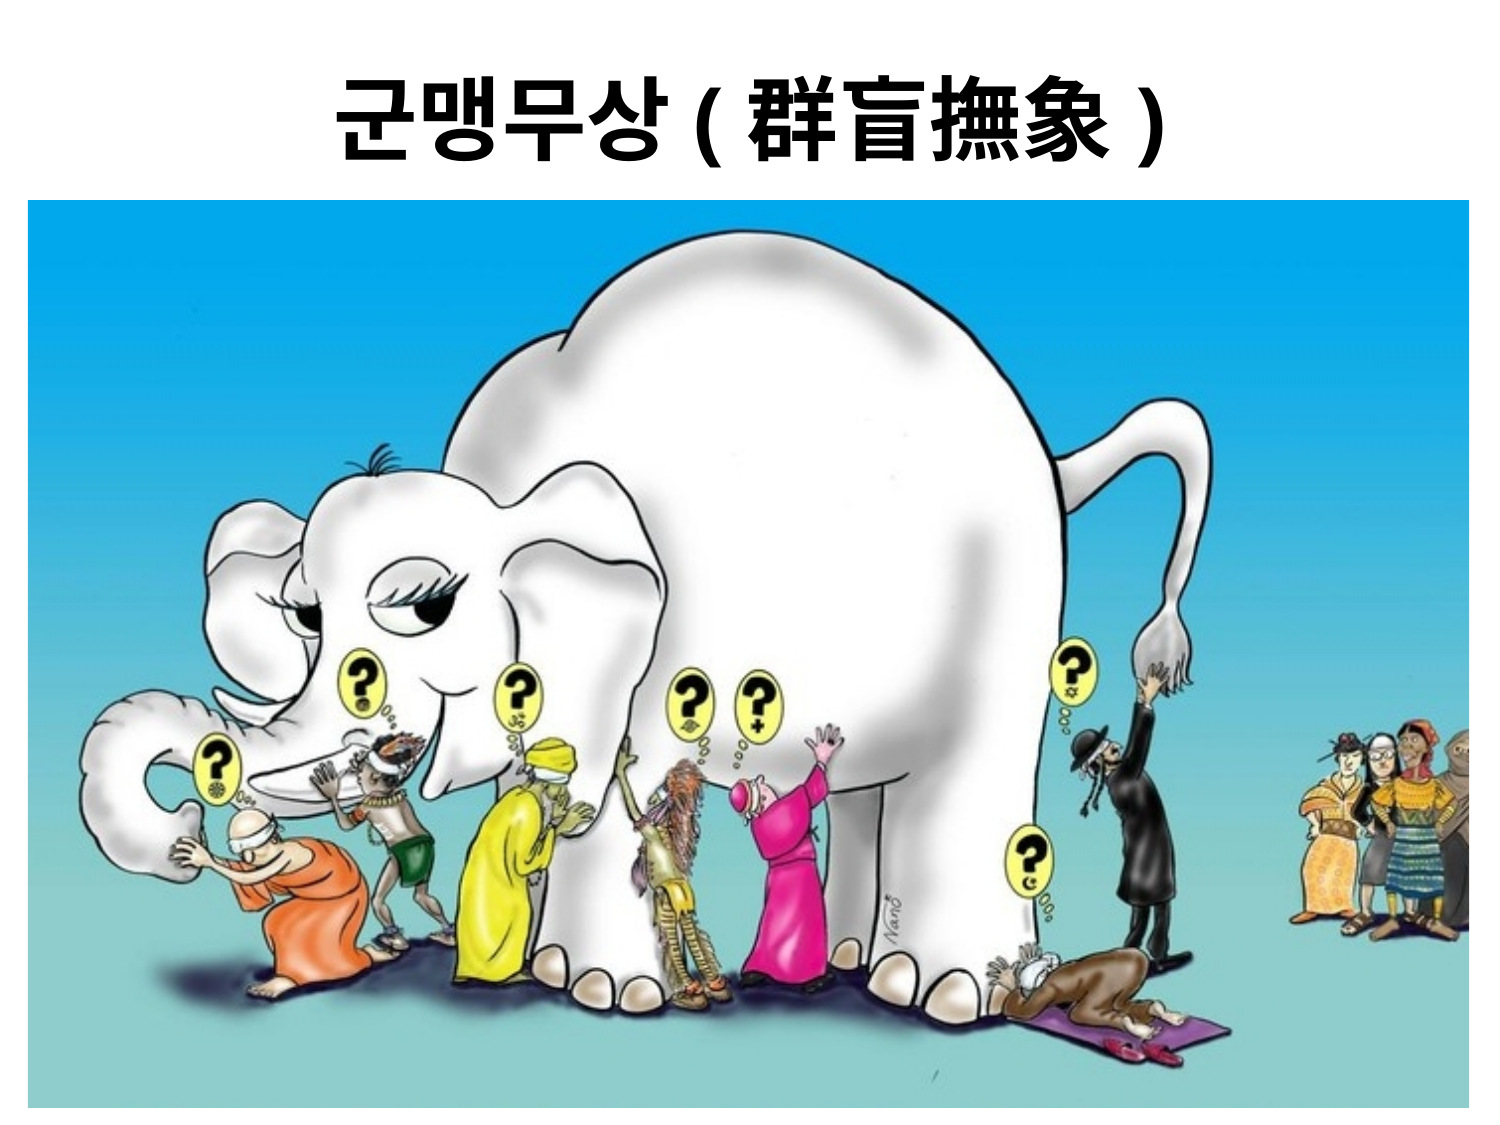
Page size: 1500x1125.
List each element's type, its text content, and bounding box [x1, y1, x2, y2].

title 군맹무상(群盲撫象) [75, 35, 1425, 199]
picture [27, 227, 1470, 1108]
